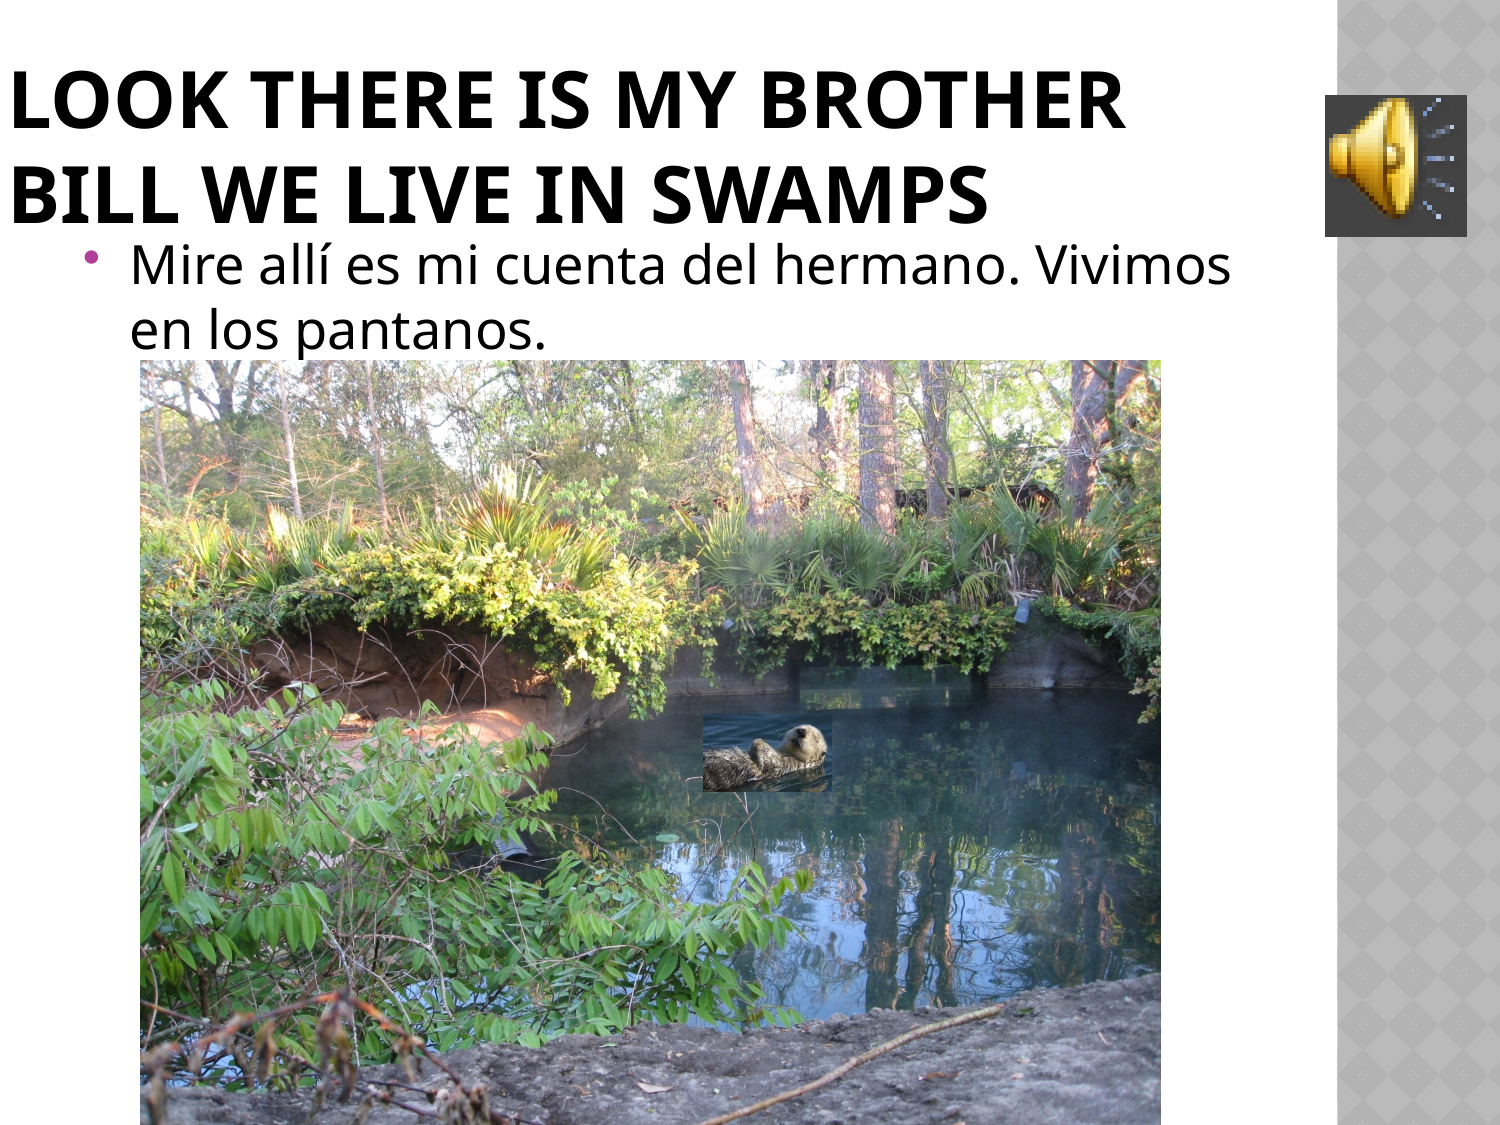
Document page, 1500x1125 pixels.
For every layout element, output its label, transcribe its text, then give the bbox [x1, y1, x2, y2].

list Mire allí es mi cuenta del hermano. Vivimos en los pantanos. [70, 222, 1258, 1018]
title Look there is my brother bill we live in swamps [0, 0, 1263, 335]
picture [1323, 93, 1469, 238]
picture [140, 359, 1161, 1125]
